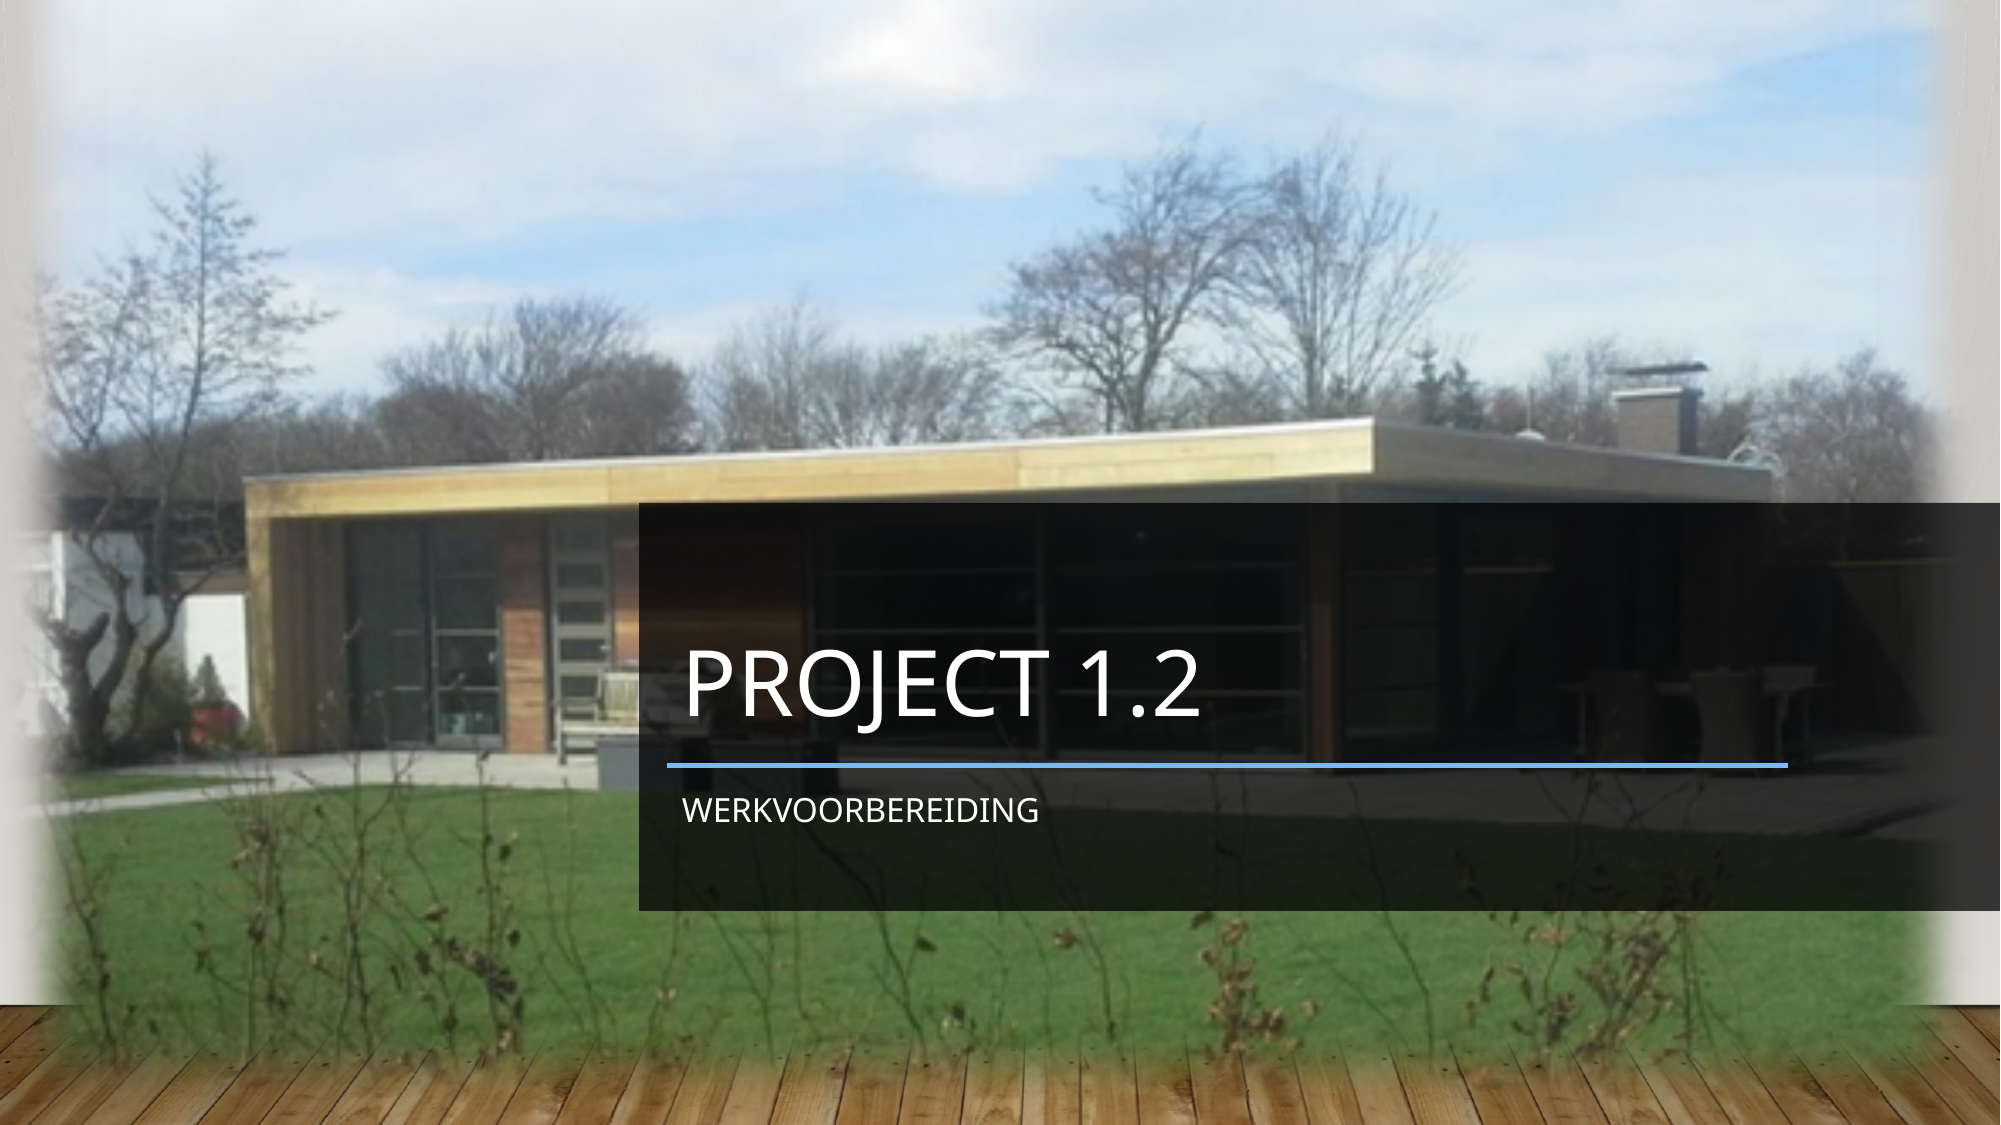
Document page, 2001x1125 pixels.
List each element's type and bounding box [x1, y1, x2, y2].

text_box [1994, 502, 2000, 912]
picture [0, 0, 2000, 1125]
